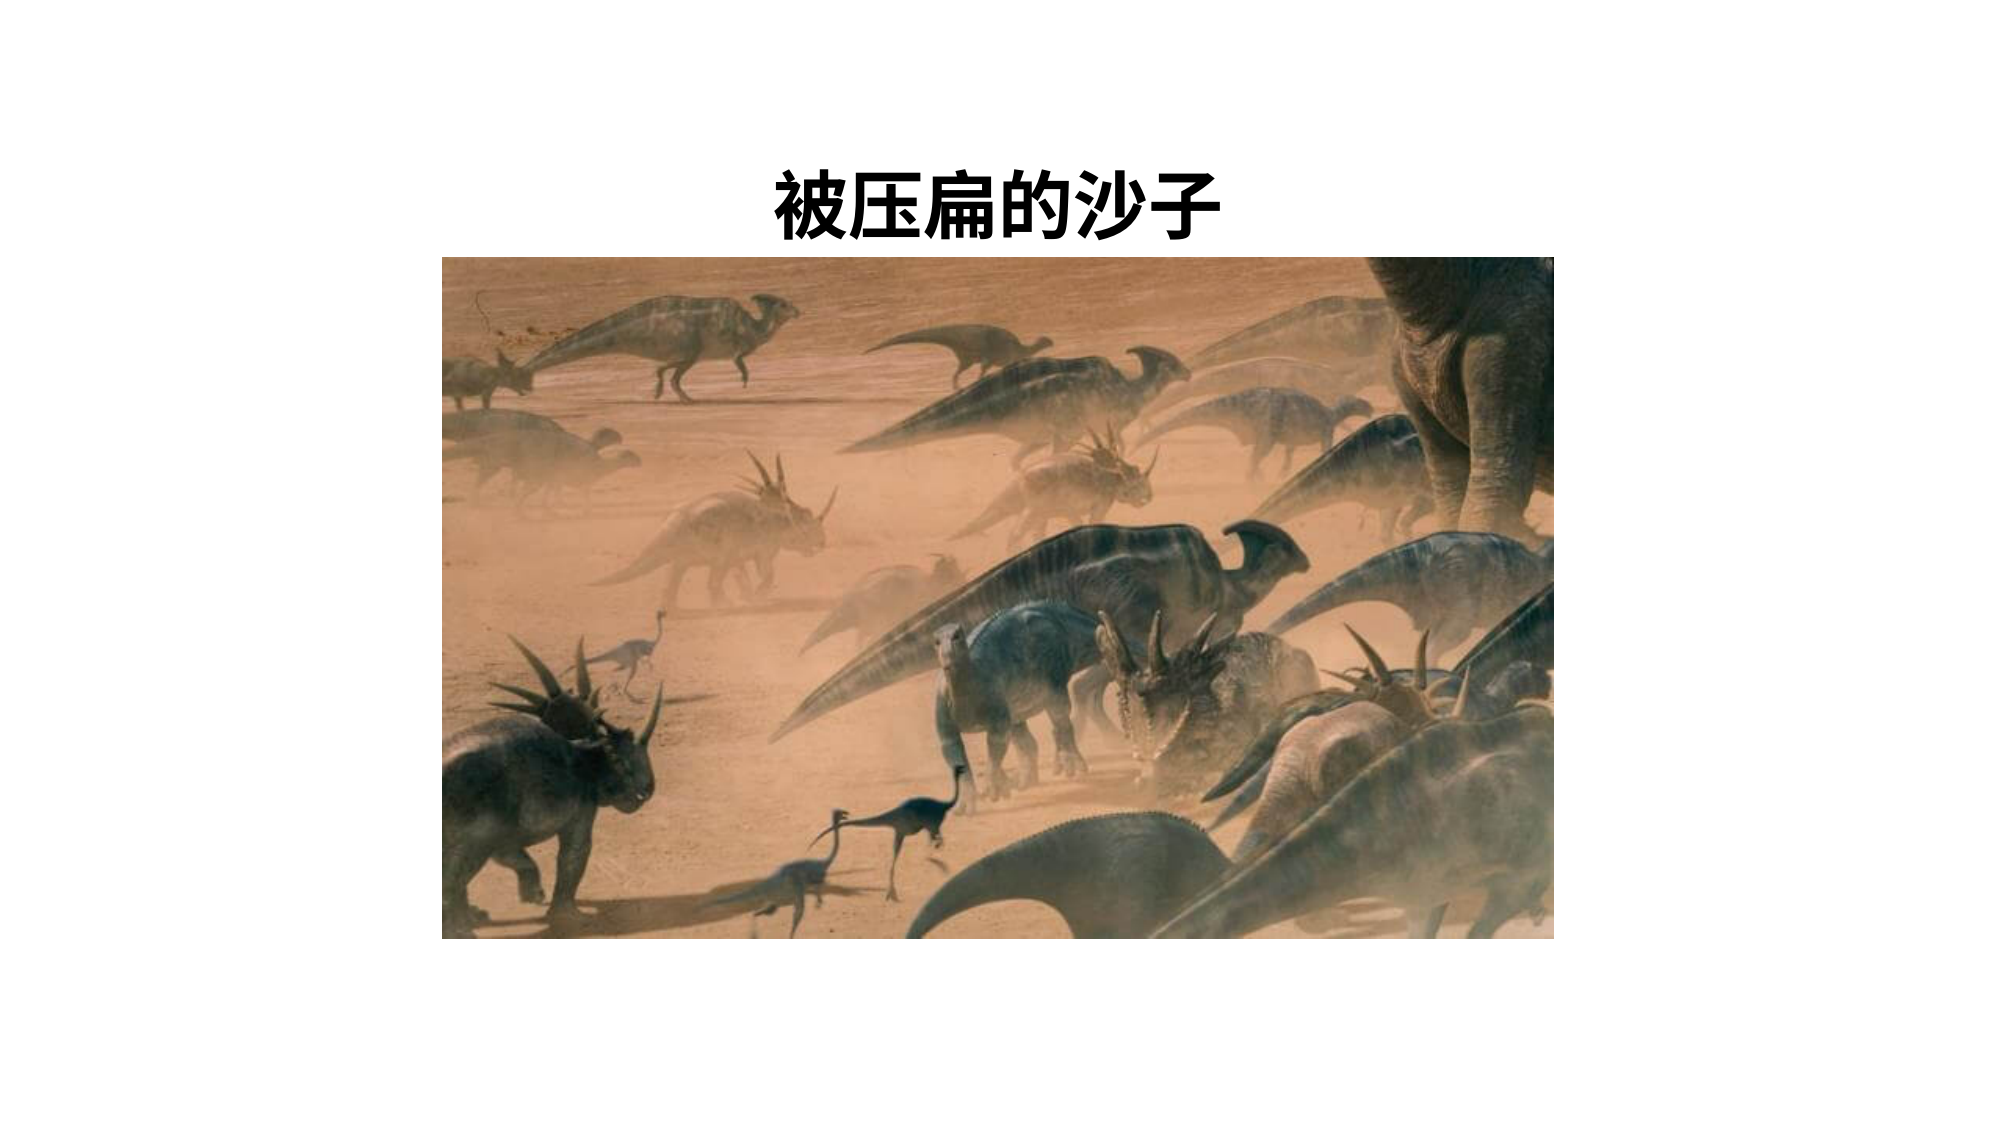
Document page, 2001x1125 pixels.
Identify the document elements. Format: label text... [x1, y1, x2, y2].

text_box 被压扁的沙子 [312, 105, 1686, 256]
picture [442, 257, 1554, 939]
